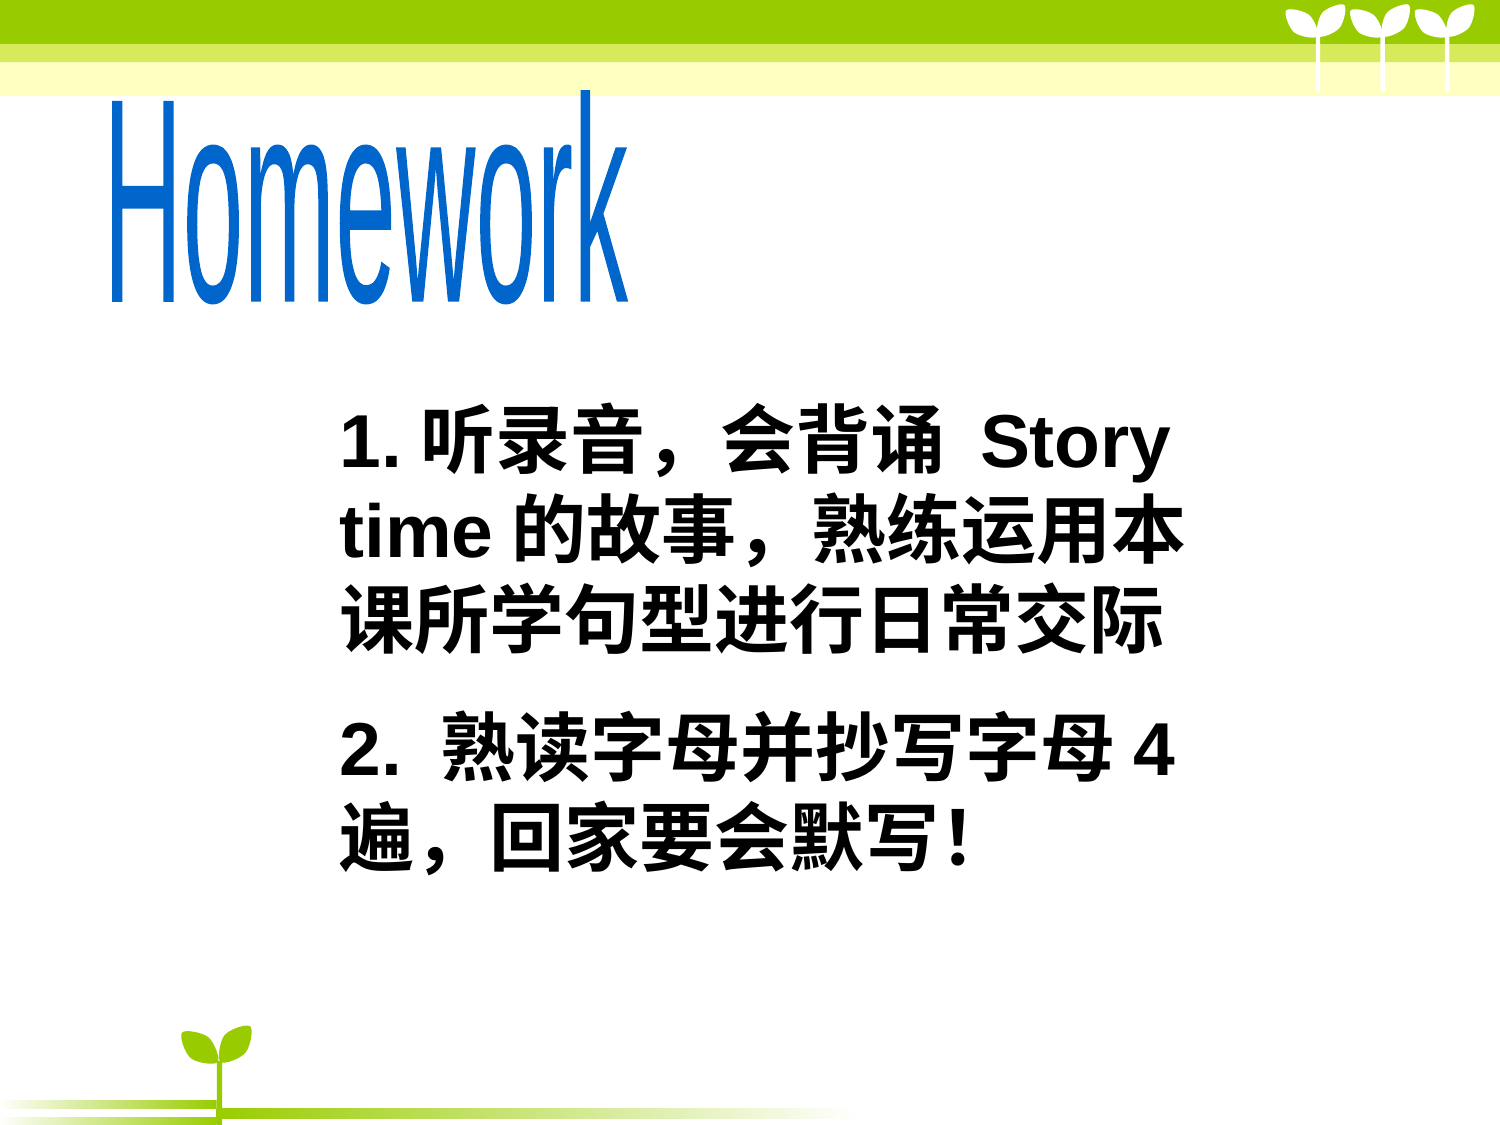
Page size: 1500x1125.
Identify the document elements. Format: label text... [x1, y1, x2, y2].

text_box 1.听录音，会背诵 Story time的故事，熟练运用本课所学句型进行日常交际 2. 熟读字母并抄写字母4遍，回家要会默写！ [324, 385, 1235, 888]
